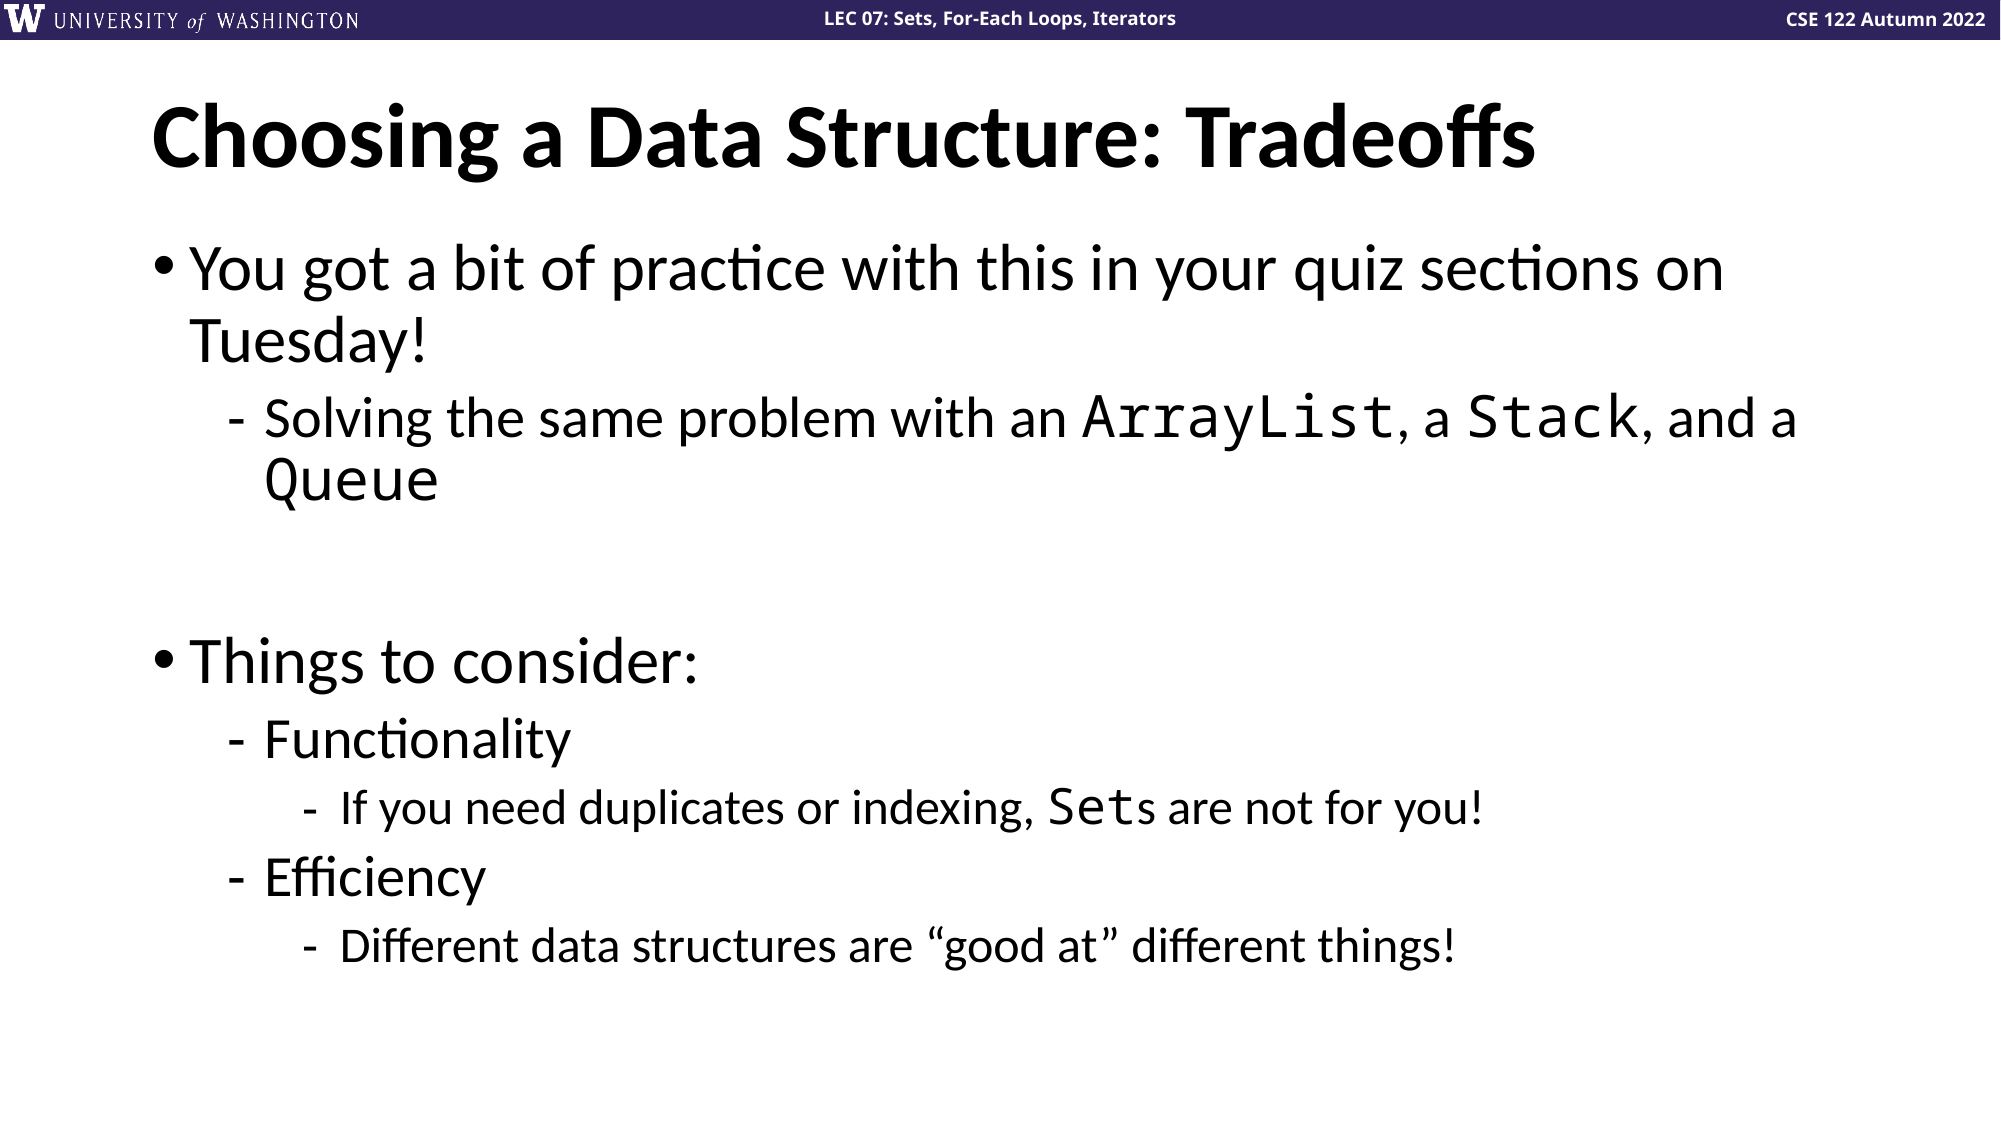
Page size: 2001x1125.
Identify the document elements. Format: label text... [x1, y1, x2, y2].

list You got a bit of practice with this in your quiz sections on Tuesday! Solving the same problem with an ArrayList, a Stack, and a Queue Things to consider: Functionality If you need duplicates or indexing, Sets are not for you! Efficiency Different data structures are “good at” different things! [137, 224, 1911, 1014]
title Choosing a Data Structure: Tradeoffs [137, 74, 1863, 200]
picture [4, 4, 358, 33]
